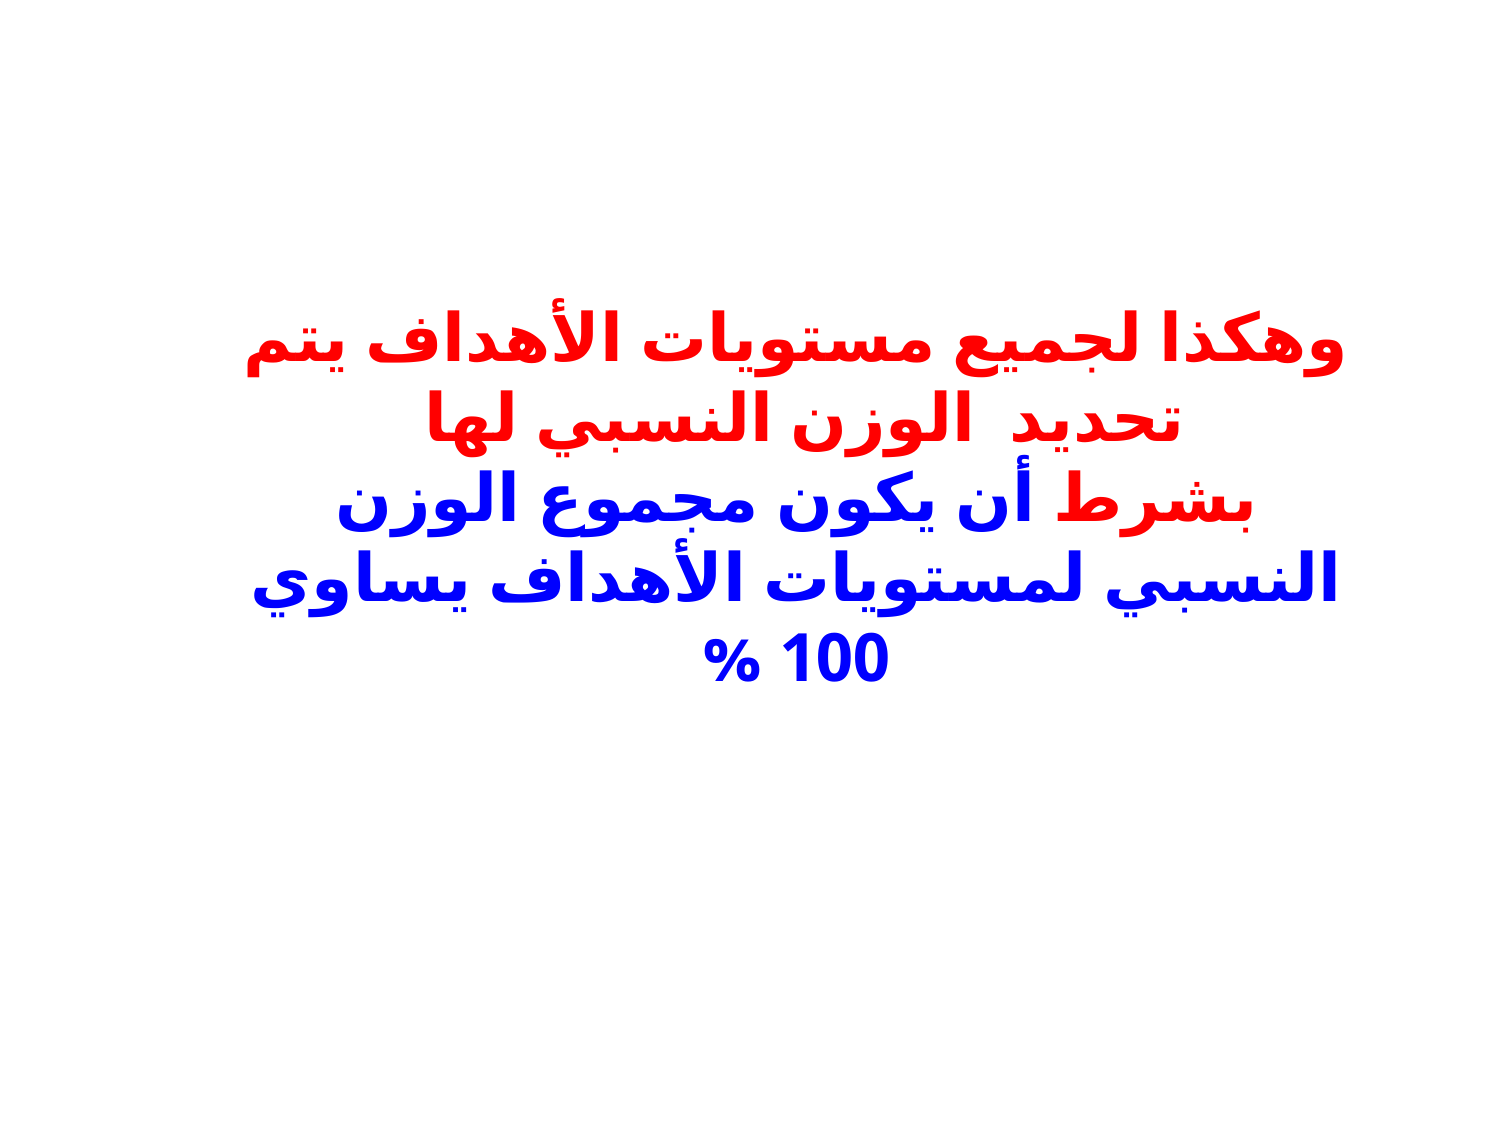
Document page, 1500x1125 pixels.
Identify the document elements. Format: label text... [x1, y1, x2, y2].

text_box وهكذا لجميع مستويات الأهداف يتم تحديد الوزن النسبي لها بشرط أن يكون مجموع الوزن النسبي لمستويات الأهداف يساوي 100 % [224, 287, 1368, 703]
